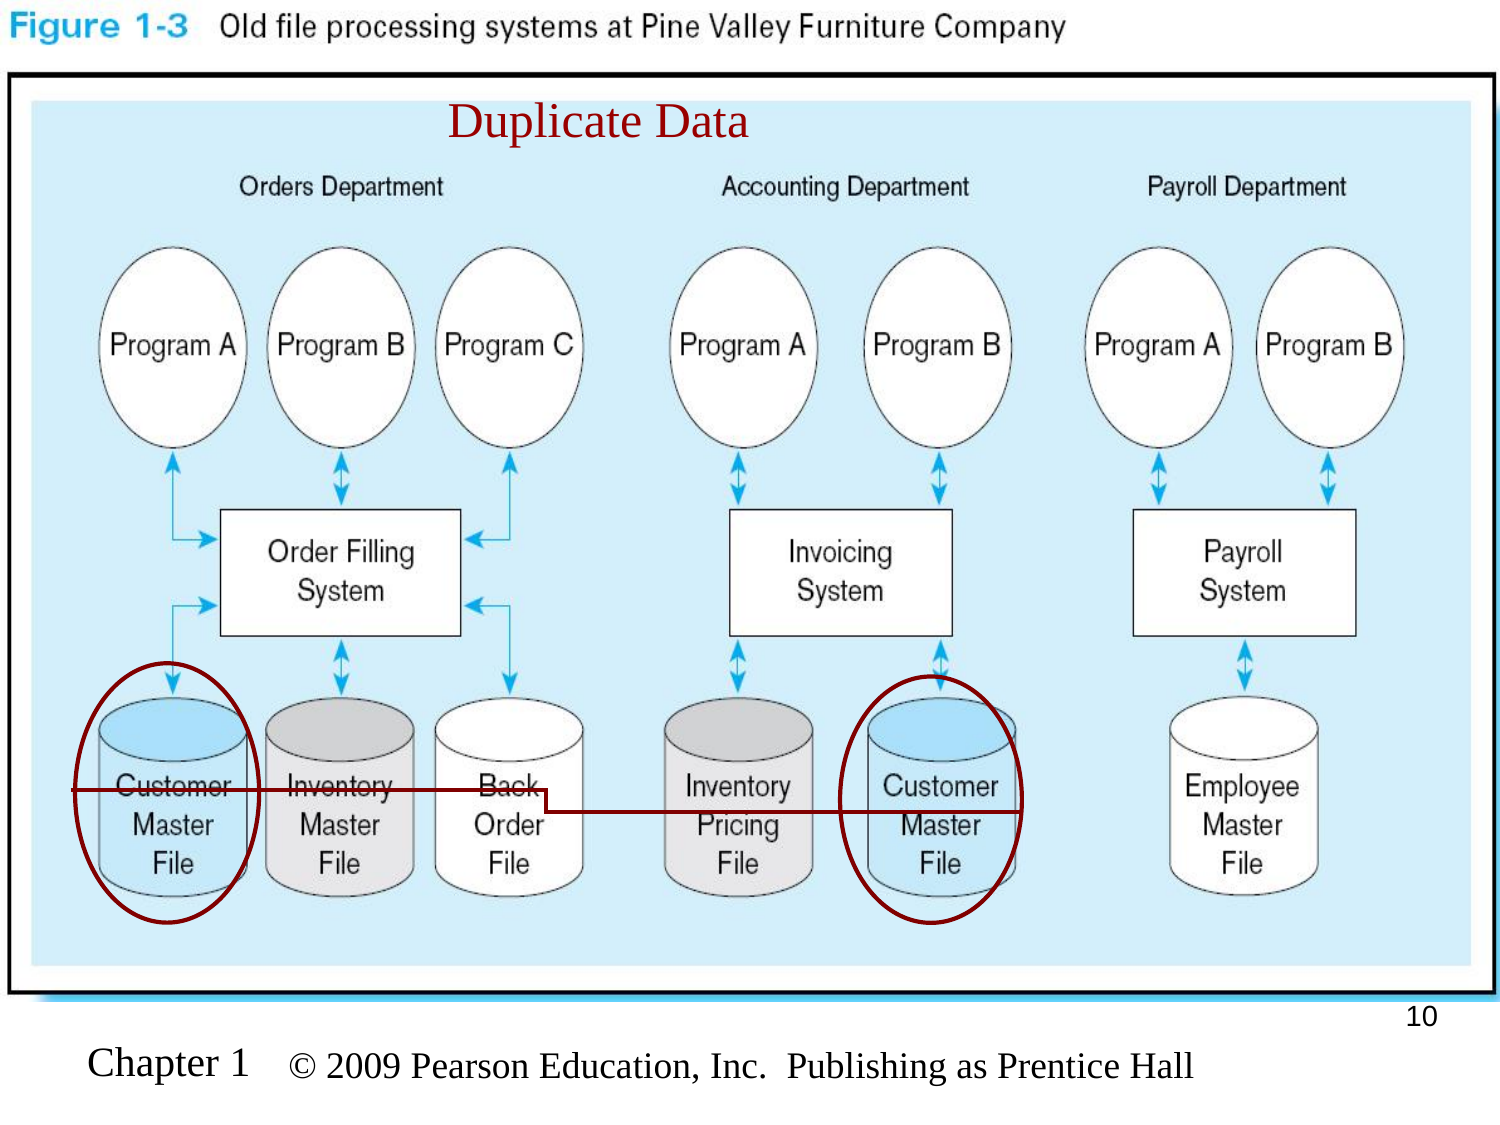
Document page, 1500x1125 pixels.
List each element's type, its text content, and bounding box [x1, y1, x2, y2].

picture [0, 0, 1500, 1002]
slide_number 10 [1102, 1010, 1454, 1041]
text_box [70, 79, 1023, 924]
